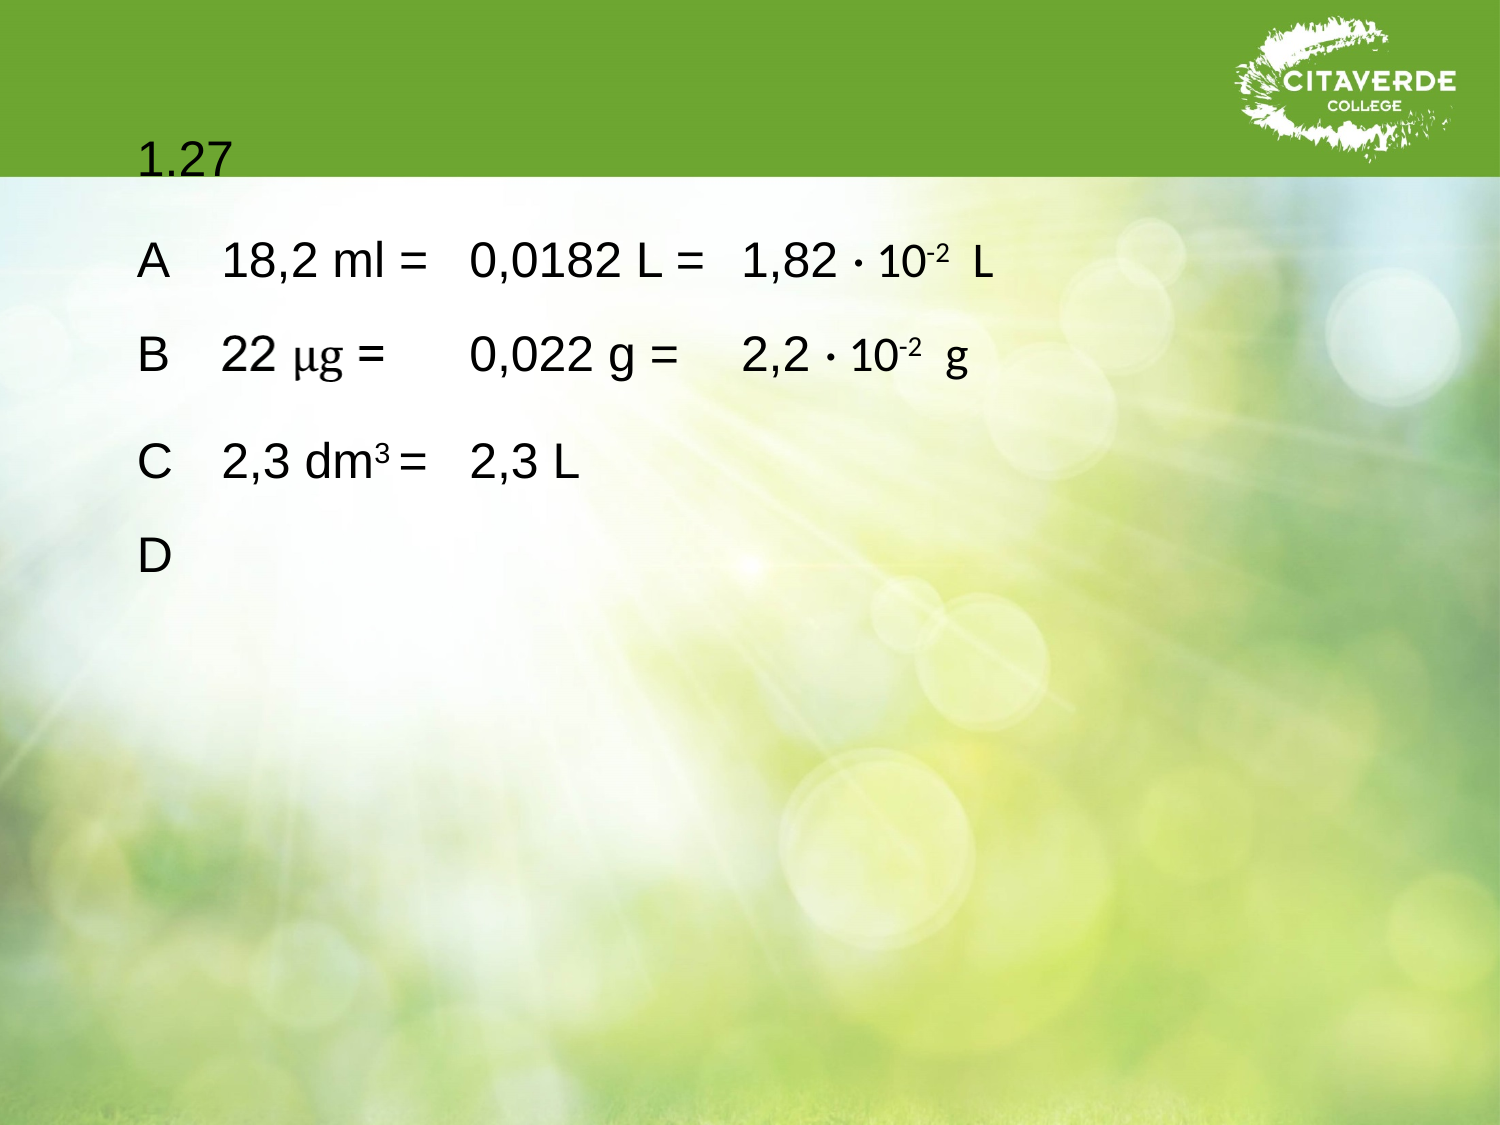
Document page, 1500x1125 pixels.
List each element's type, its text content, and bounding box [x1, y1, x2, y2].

text_box D [122, 515, 207, 591]
picture [0, 0, 1500, 1125]
text_box [206, 314, 550, 391]
text_box 0,022 g = [454, 314, 726, 389]
text_box B [122, 314, 206, 389]
text_box 2,3 L [454, 420, 727, 496]
text_box 1.27 [122, 119, 335, 194]
text_box C [122, 420, 206, 496]
text_box A [122, 219, 206, 295]
text_box 1,82 · 10-2 L [726, 219, 1057, 295]
text_box 2,3 dm3 = [206, 420, 454, 496]
text_box 18,2 ml = [206, 219, 454, 295]
text_box 0,0182 L = [454, 219, 726, 295]
text_box 2,2 · 10-2 g [726, 314, 1057, 389]
